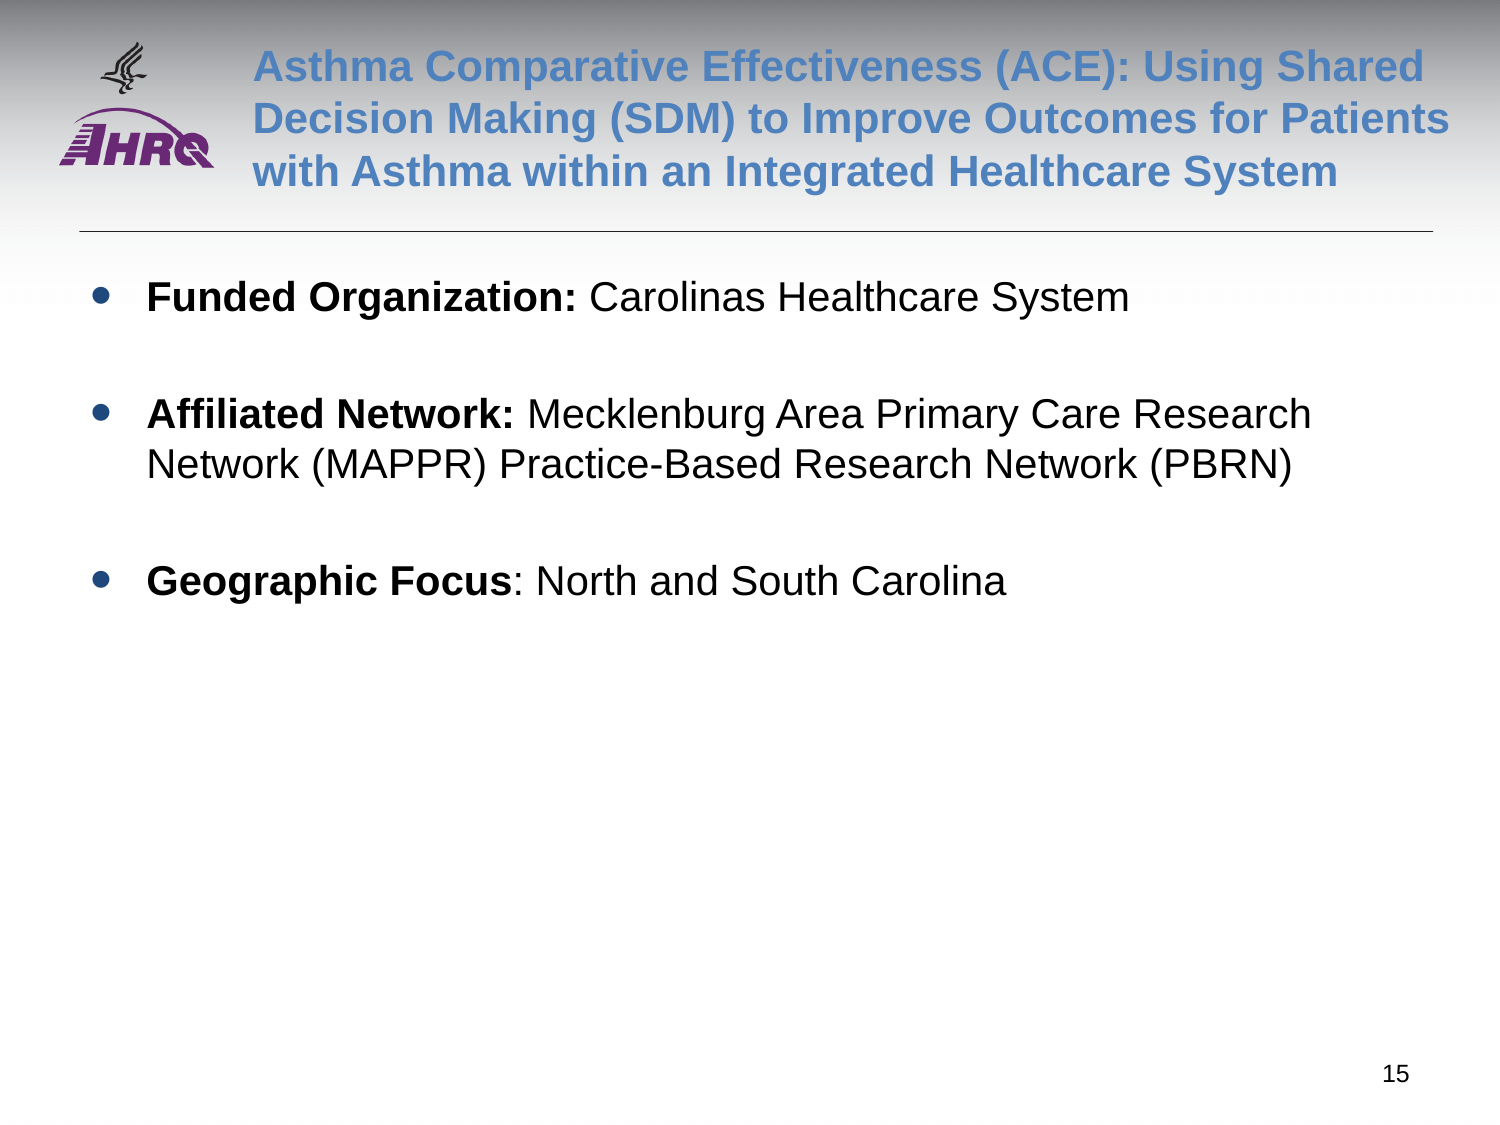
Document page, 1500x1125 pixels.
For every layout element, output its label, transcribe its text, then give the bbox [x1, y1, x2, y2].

list Funded Organization: Carolinas Healthcare System Affiliated Network: Mecklenburg Area Primary Care Research Network (MAPPR) Practice-Based Research Network (PBRN) Geographic Focus: North and South Carolina [75, 262, 1425, 1005]
slide_number 15 [1074, 1042, 1425, 1103]
title Asthma Comparative Effectiveness (ACE): Using Shared Decision Making (SDM) to Improve Outcomes for Patients with Asthma within an Integrated Healthcare System [237, 45, 1500, 188]
picture [0, 0, 1500, 1125]
